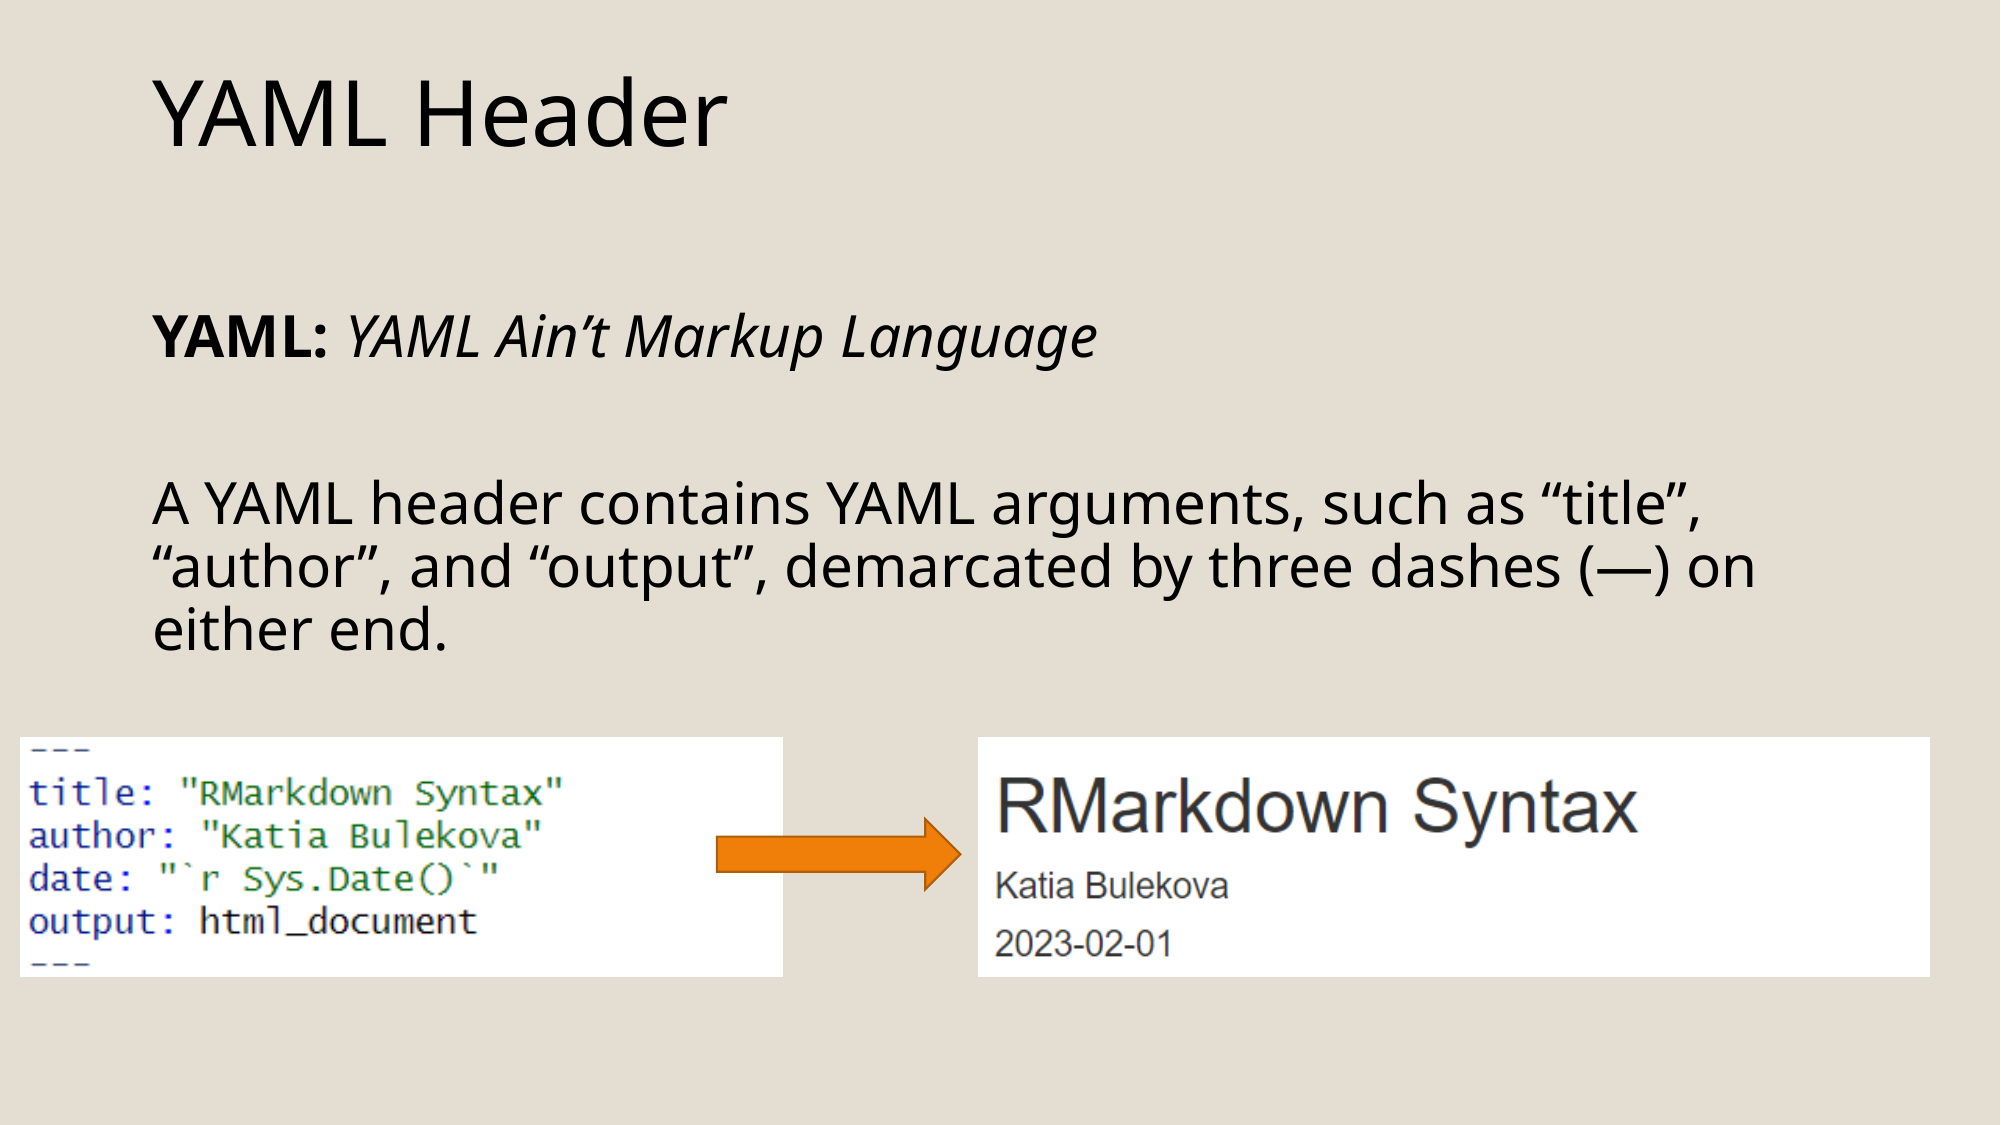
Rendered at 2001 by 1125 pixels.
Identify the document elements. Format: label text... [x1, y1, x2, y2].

text_box [783, 816, 962, 892]
picture [20, 737, 783, 977]
text_box YAML Header [137, 59, 1863, 278]
text_box YAML: YAML Ain’t Markup Language A YAML header contains YAML arguments, such as “title”, “author”, and “output”, demarcated by three dashes (—) on either end. [137, 299, 1863, 1014]
picture [978, 737, 1930, 977]
